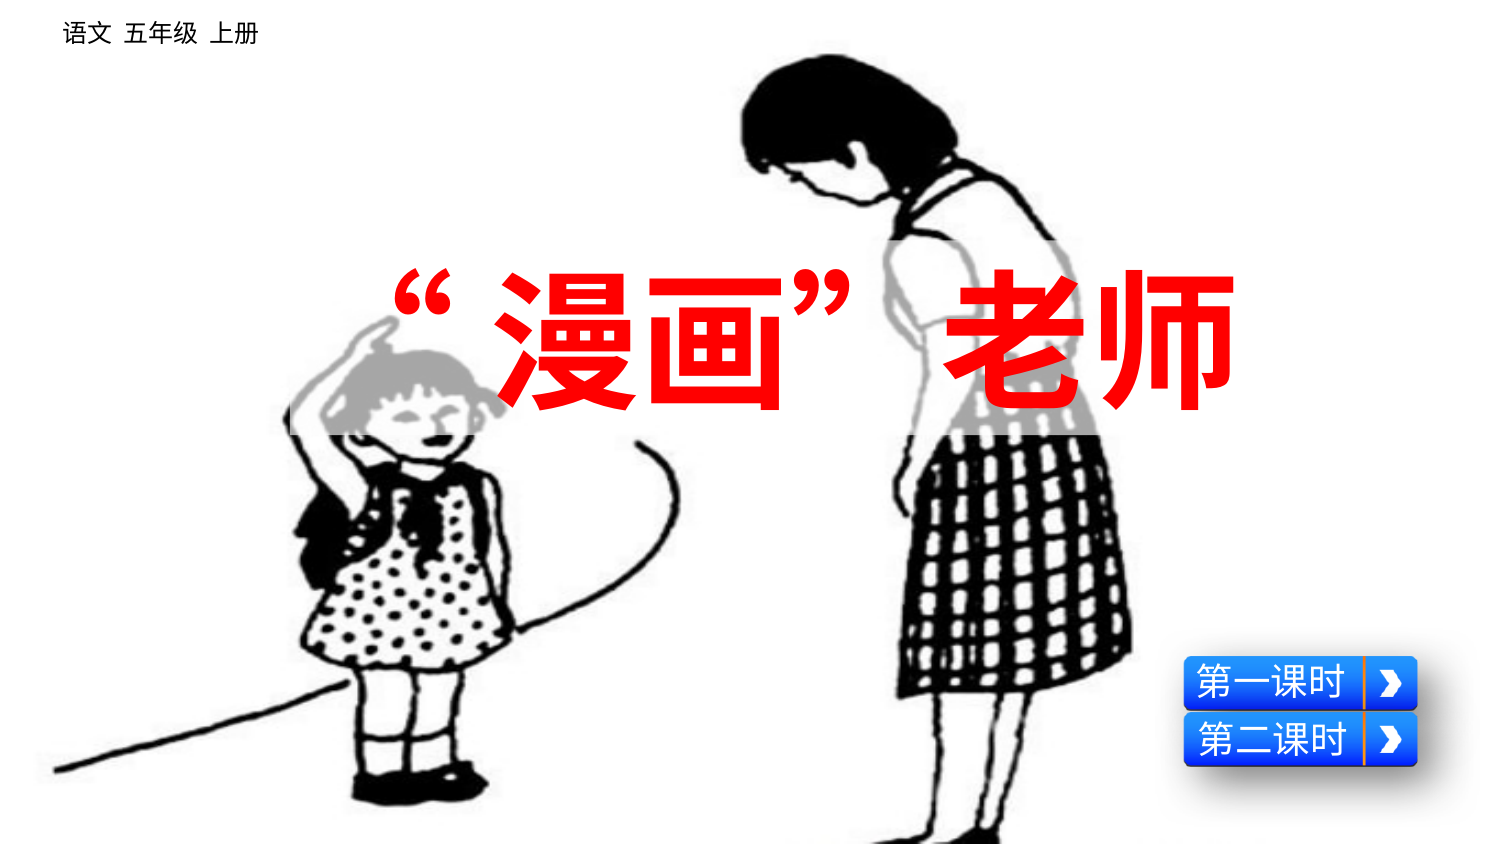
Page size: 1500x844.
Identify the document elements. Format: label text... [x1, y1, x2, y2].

text_box 语文 五年级 上册 [47, 10, 275, 55]
text_box [0, 16, 457, 62]
picture [0, 0, 1500, 844]
text_box “漫画”老师 [289, 240, 1279, 436]
